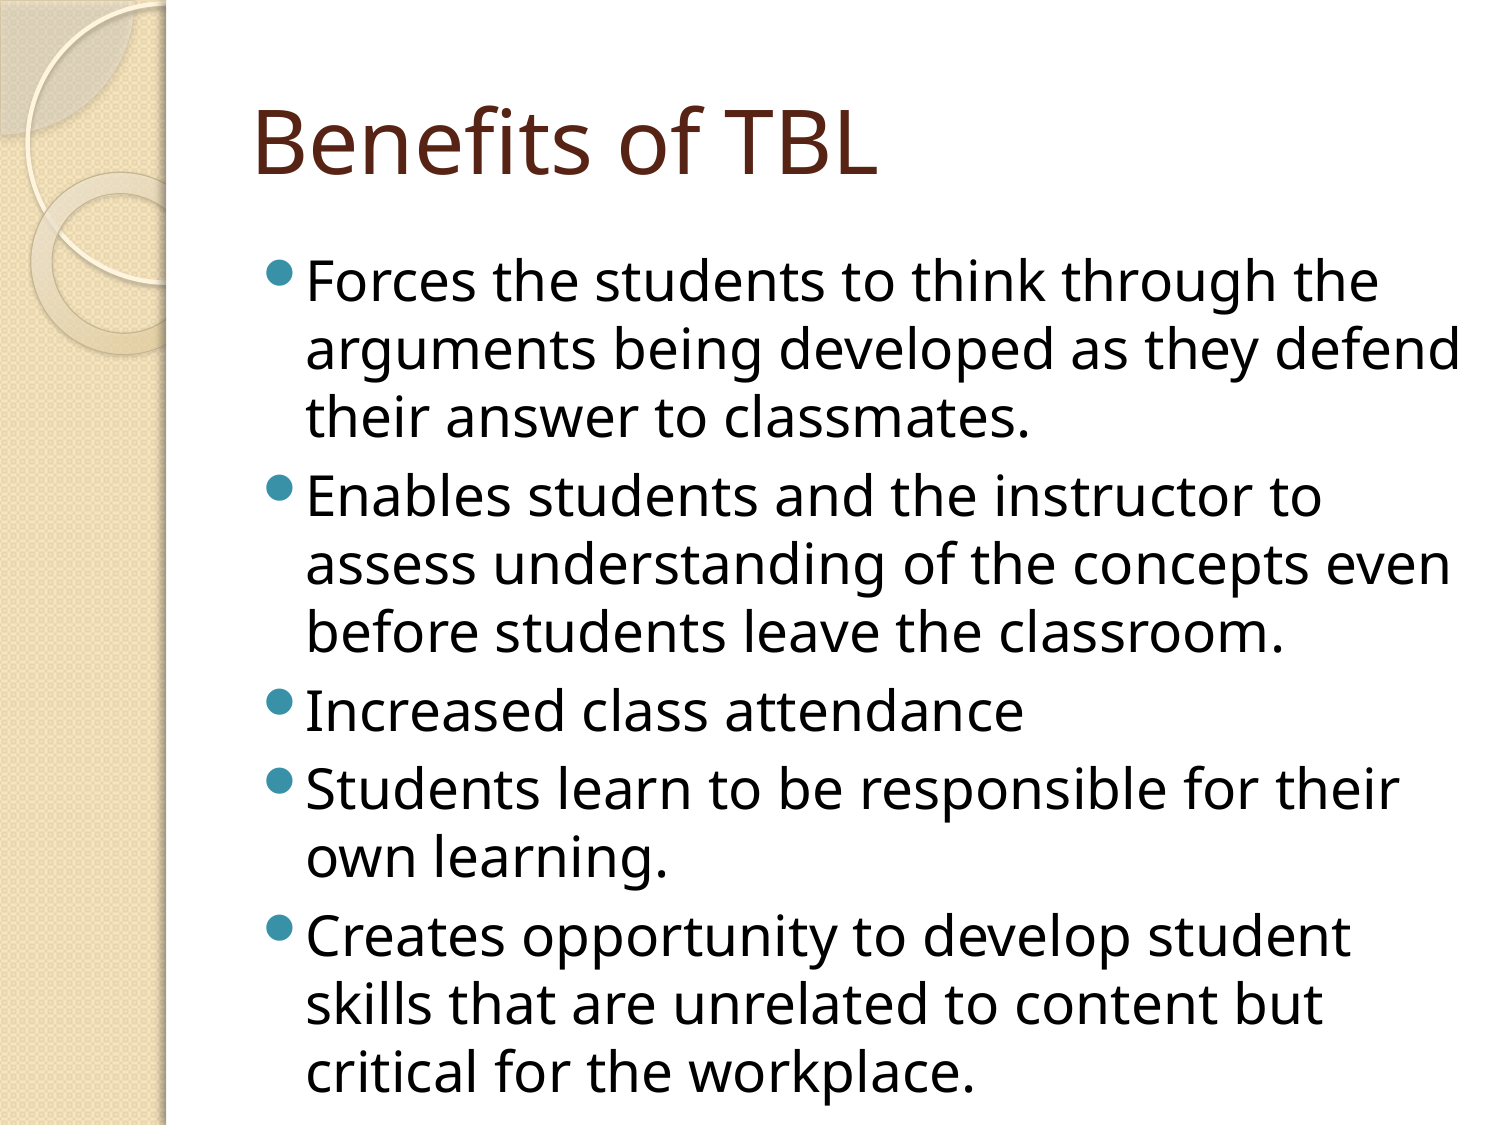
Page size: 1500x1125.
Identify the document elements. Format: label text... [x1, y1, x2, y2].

list Forces the students to think through the arguments being developed as they defend their answer to classmates. Enables students and the instructor to assess understanding of the concepts even before students leave the classroom. Increased class attendance Students learn to be responsible for their own learning. Creates opportunity to develop student skills that are unrelated to content but critical for the workplace. [235, 237, 1500, 1125]
title Benefits of TBL [235, 45, 1466, 233]
